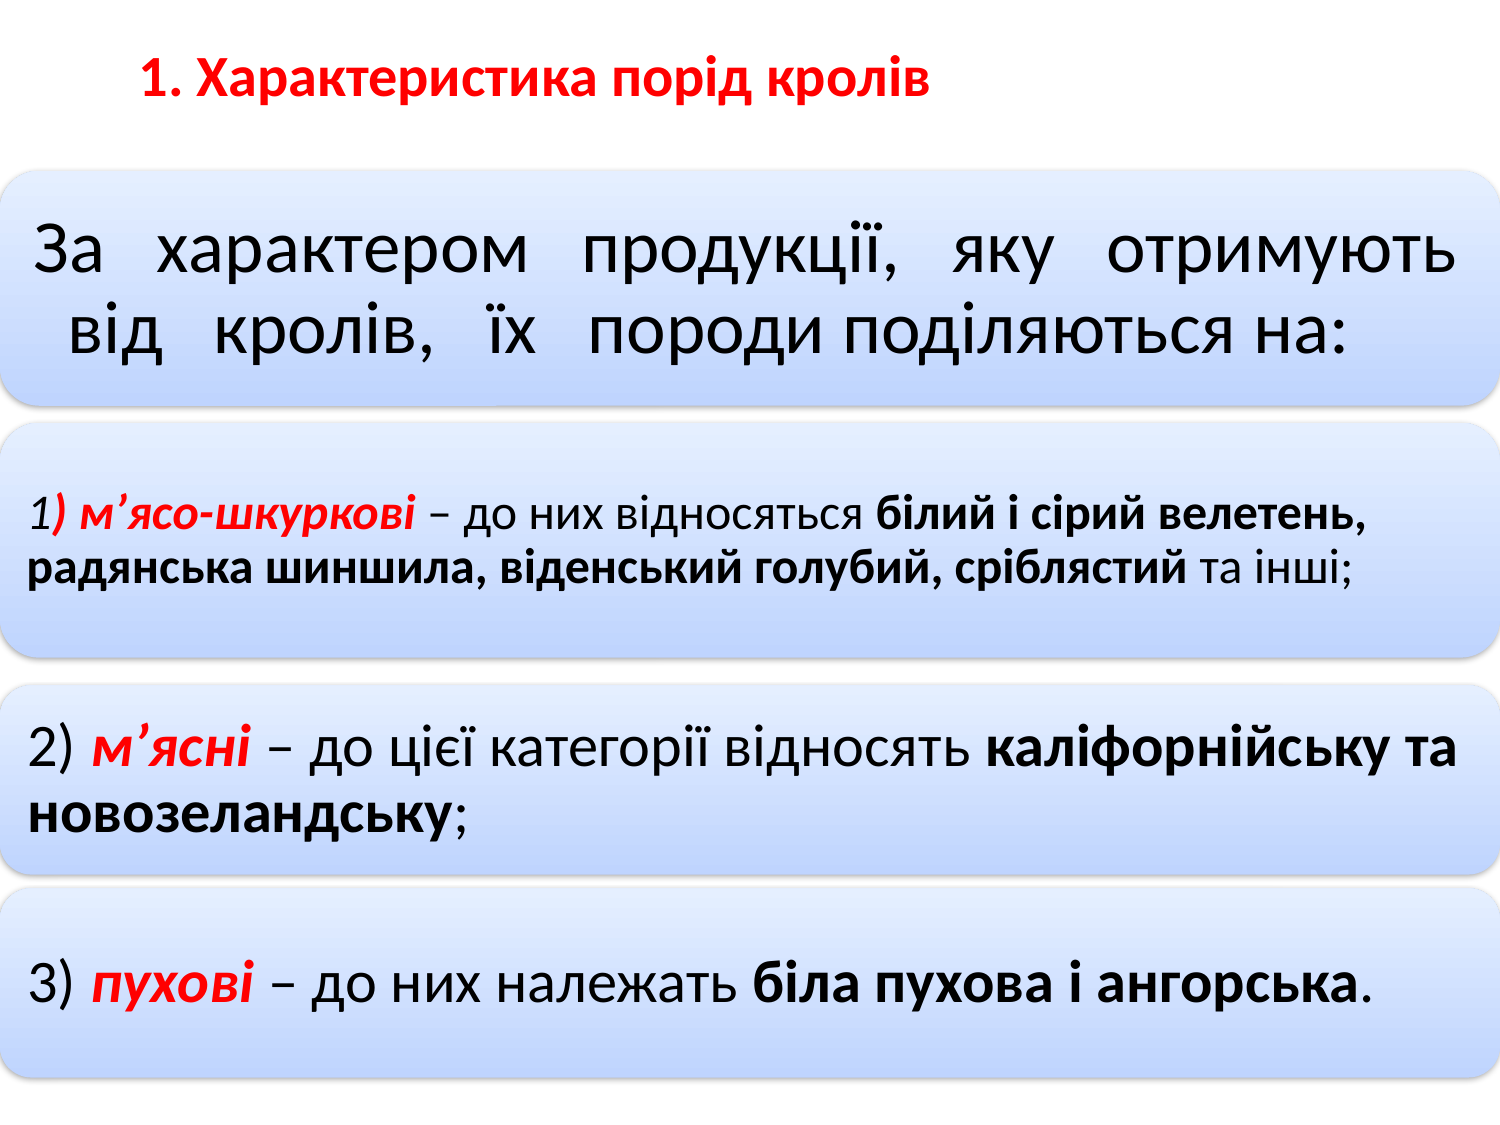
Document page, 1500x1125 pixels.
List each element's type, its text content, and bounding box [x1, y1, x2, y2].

text_box 1. Характеристика порід кролів [123, 30, 1365, 116]
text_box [0, 160, 1500, 680]
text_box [0, 680, 1500, 1083]
